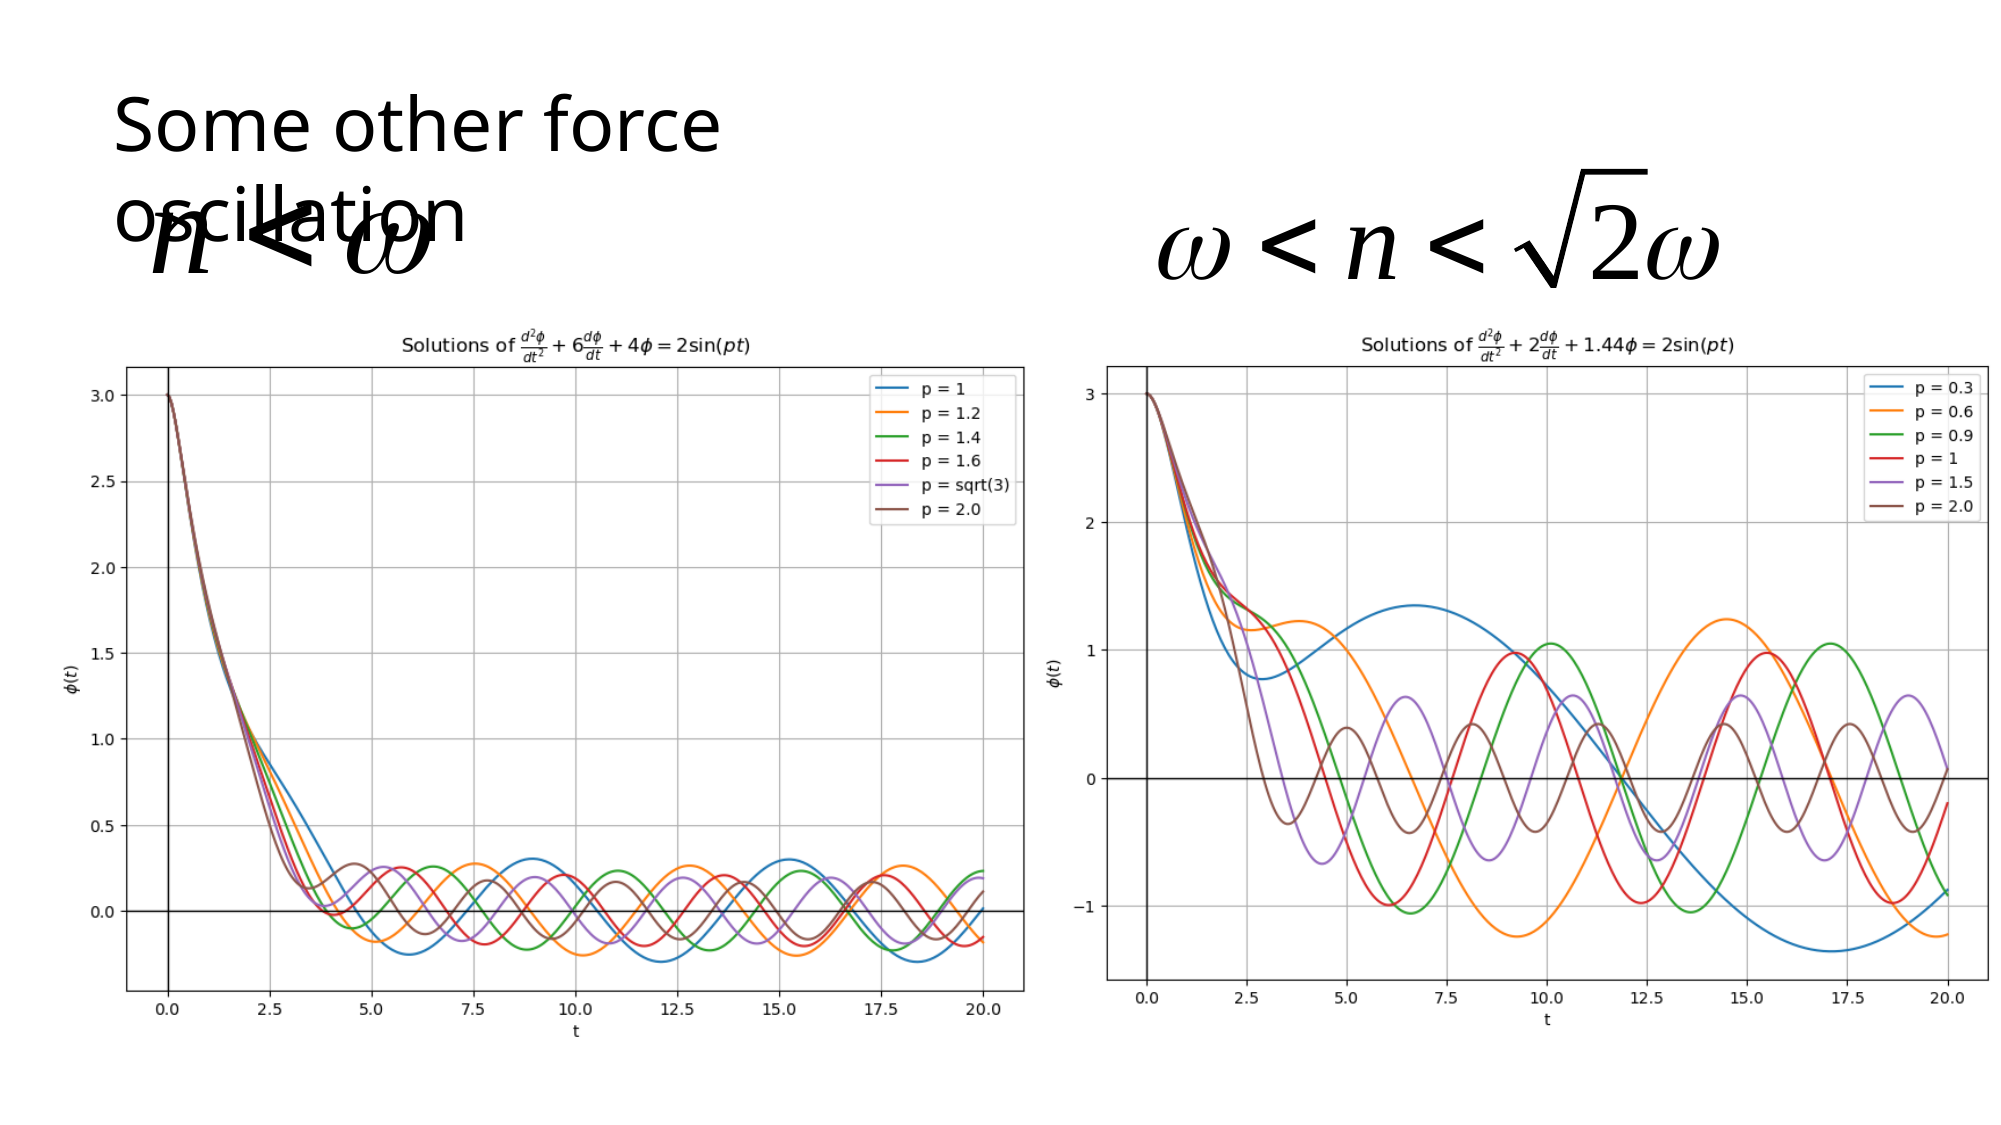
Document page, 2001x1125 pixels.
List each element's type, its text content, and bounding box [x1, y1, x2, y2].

text_box Some other force oscillation [98, 69, 1106, 265]
picture [50, 316, 1998, 1052]
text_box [128, 185, 457, 307]
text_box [1140, 148, 1738, 308]
